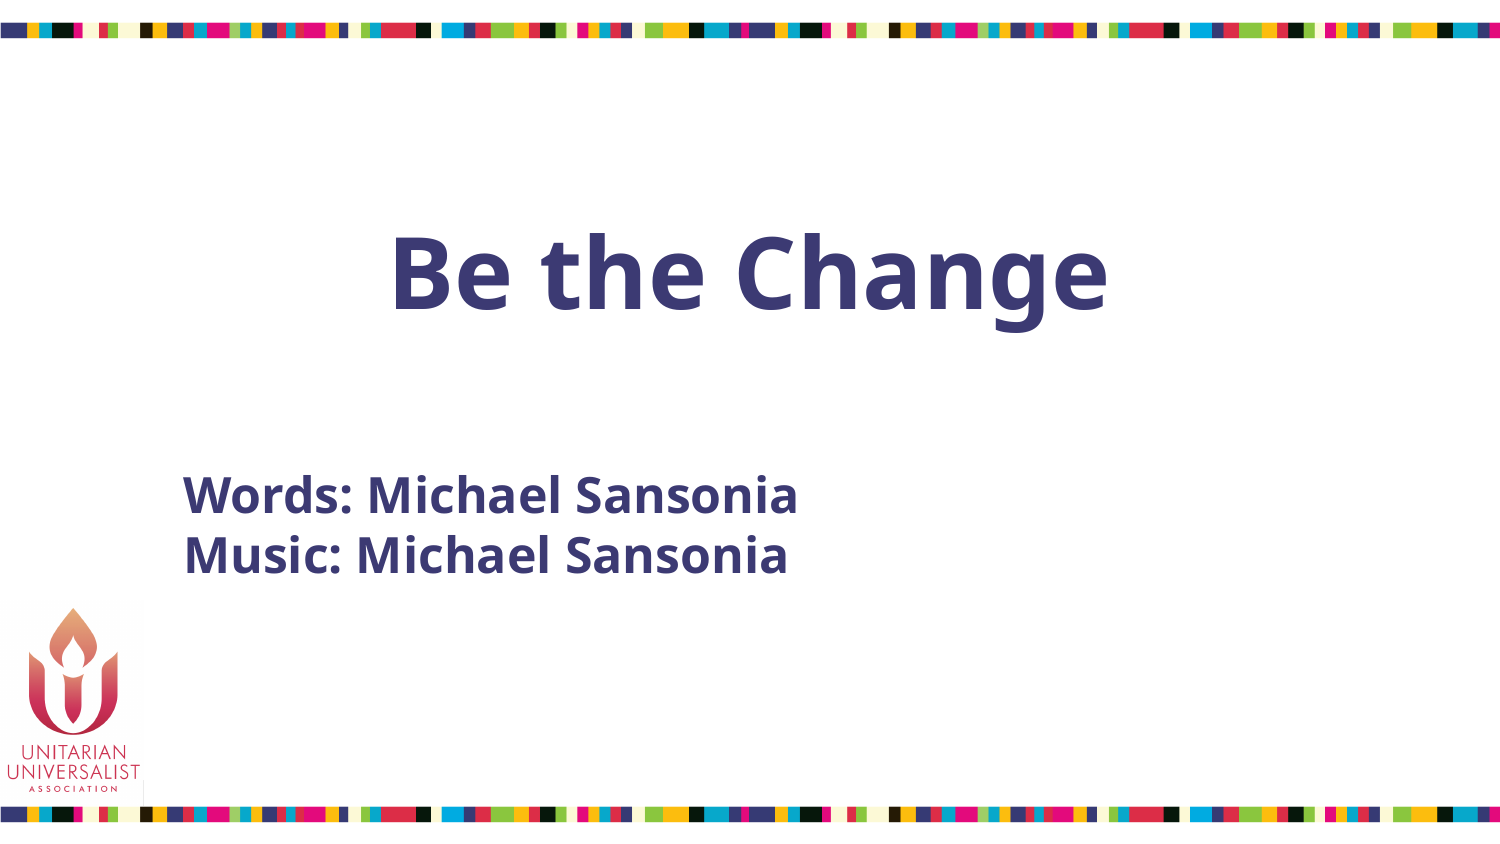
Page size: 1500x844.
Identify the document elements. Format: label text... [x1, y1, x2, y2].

text_box Words: Michael Sansonia Music: Michael Sansonia [168, 448, 1495, 659]
picture [0, 22, 1500, 40]
text_box Be the Change [74, 75, 1425, 345]
picture [0, 600, 1500, 824]
